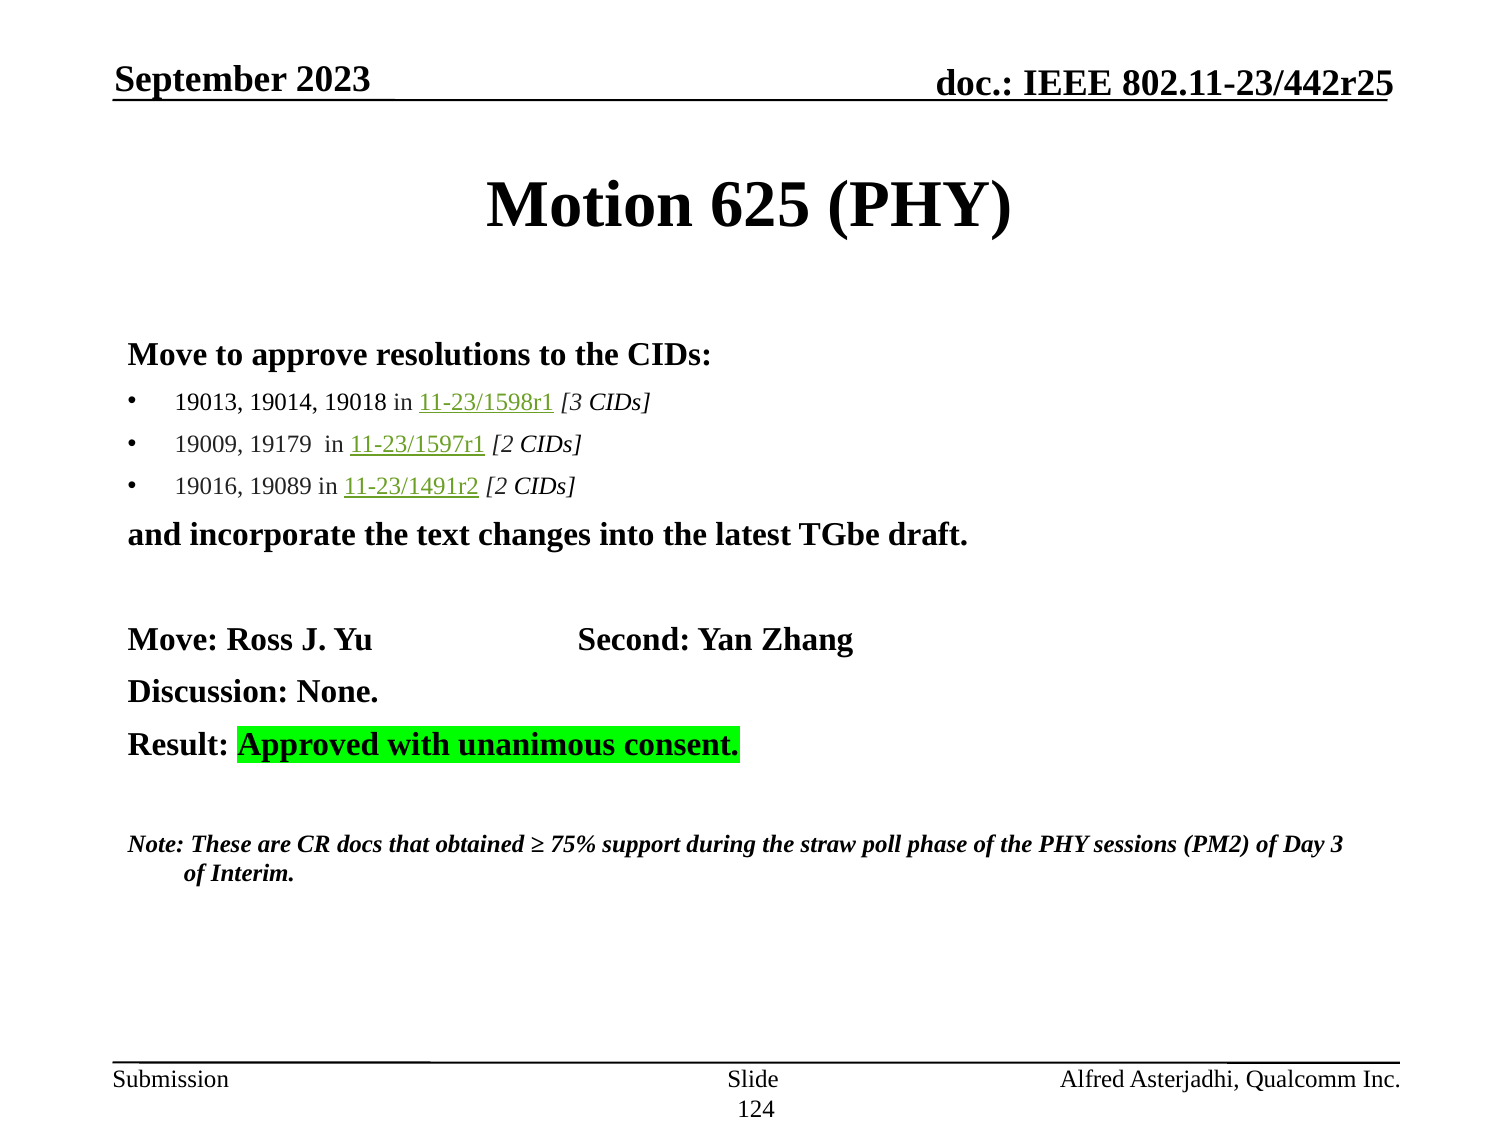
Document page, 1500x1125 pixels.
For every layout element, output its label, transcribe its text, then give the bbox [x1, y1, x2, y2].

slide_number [114, 54, 423, 100]
list Move to approve resolutions to the CIDs: 19013, 19014, 19018 in 11-23/1598r1 [3 CIDs] 19009, 19179 in 11-23/1597r1 [2 CIDs] 19016, 19089 in 11-23/1491r2 [2 CIDs] and incorporate the text changes into the latest TGbe draft. Move: Ross J. Yu Second: Yan Zhang Discussion: None. Result: Approved with unanimous consent. Note: These are CR docs that obtained ≥ 75% support during the straw poll phase of the PHY sessions (PM2) of Day 3 of Interim. [112, 324, 1388, 1063]
title Motion 625 (PHY) [112, 112, 1388, 288]
slide_number Slide 124 [712, 1061, 800, 1123]
footer Alfred Asterjadhi, Qualcomm Inc. [878, 1061, 1402, 1093]
